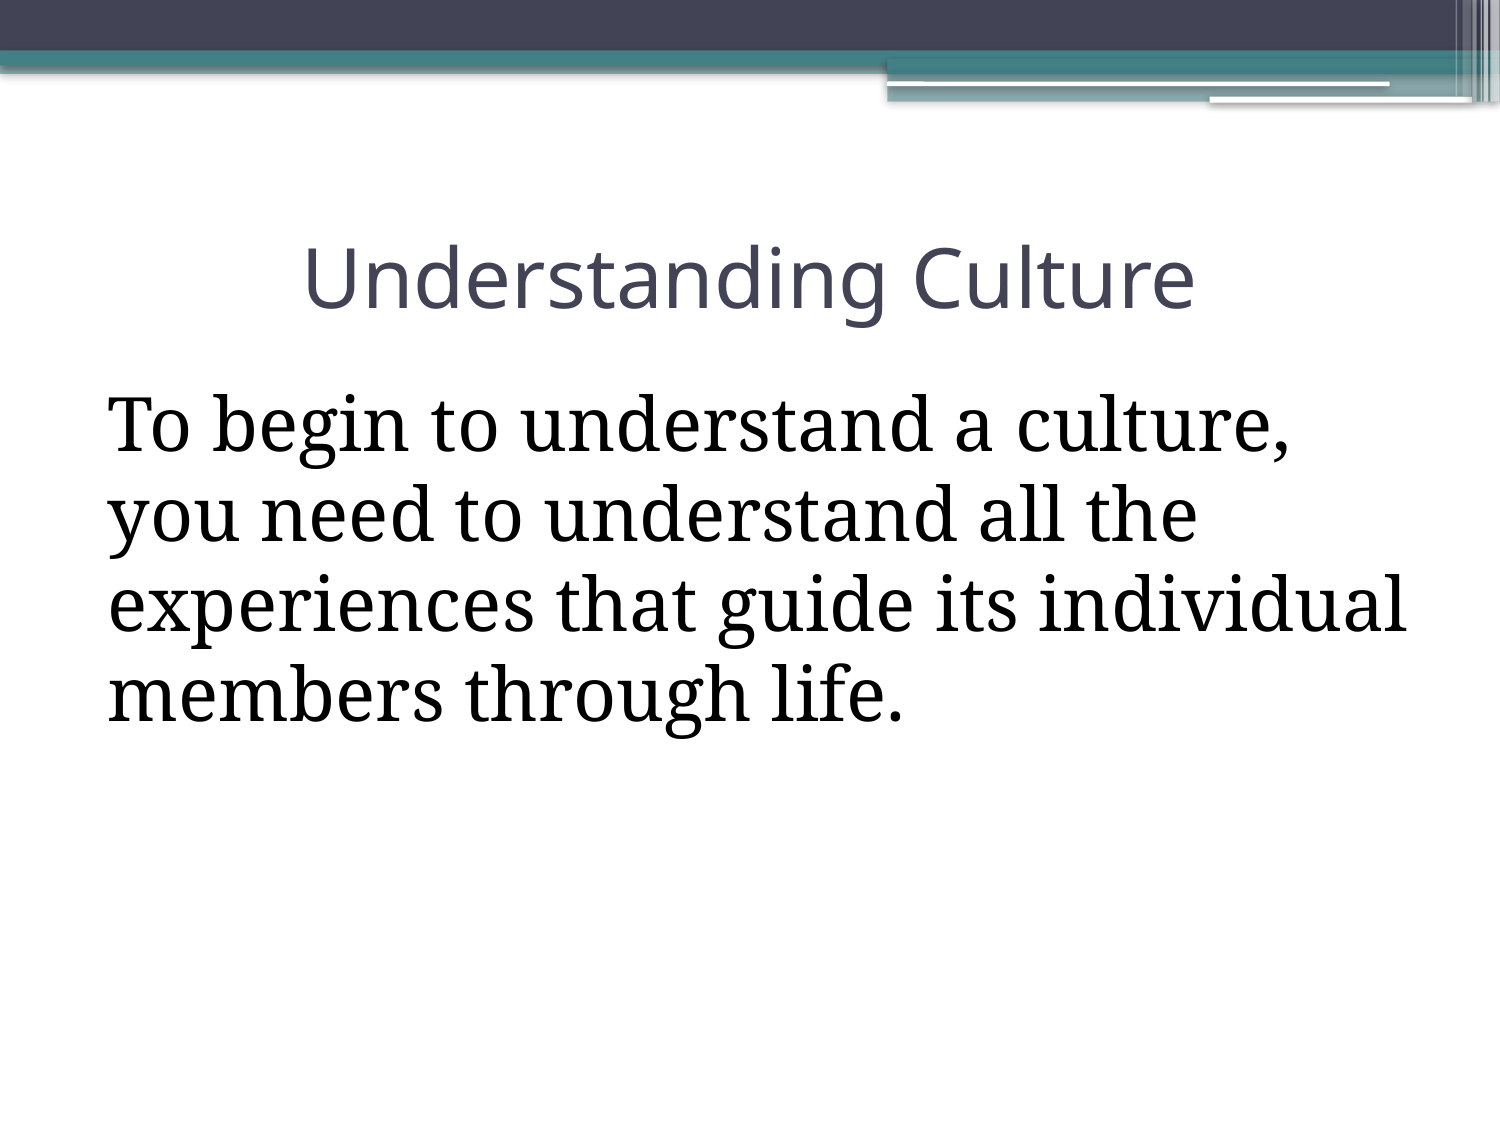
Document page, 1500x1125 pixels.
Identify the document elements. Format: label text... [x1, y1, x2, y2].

title Understanding Culture [75, 187, 1425, 363]
list To begin to understand a culture, you need to understand all the experiences that guide its individual members through life. [75, 368, 1425, 1079]
